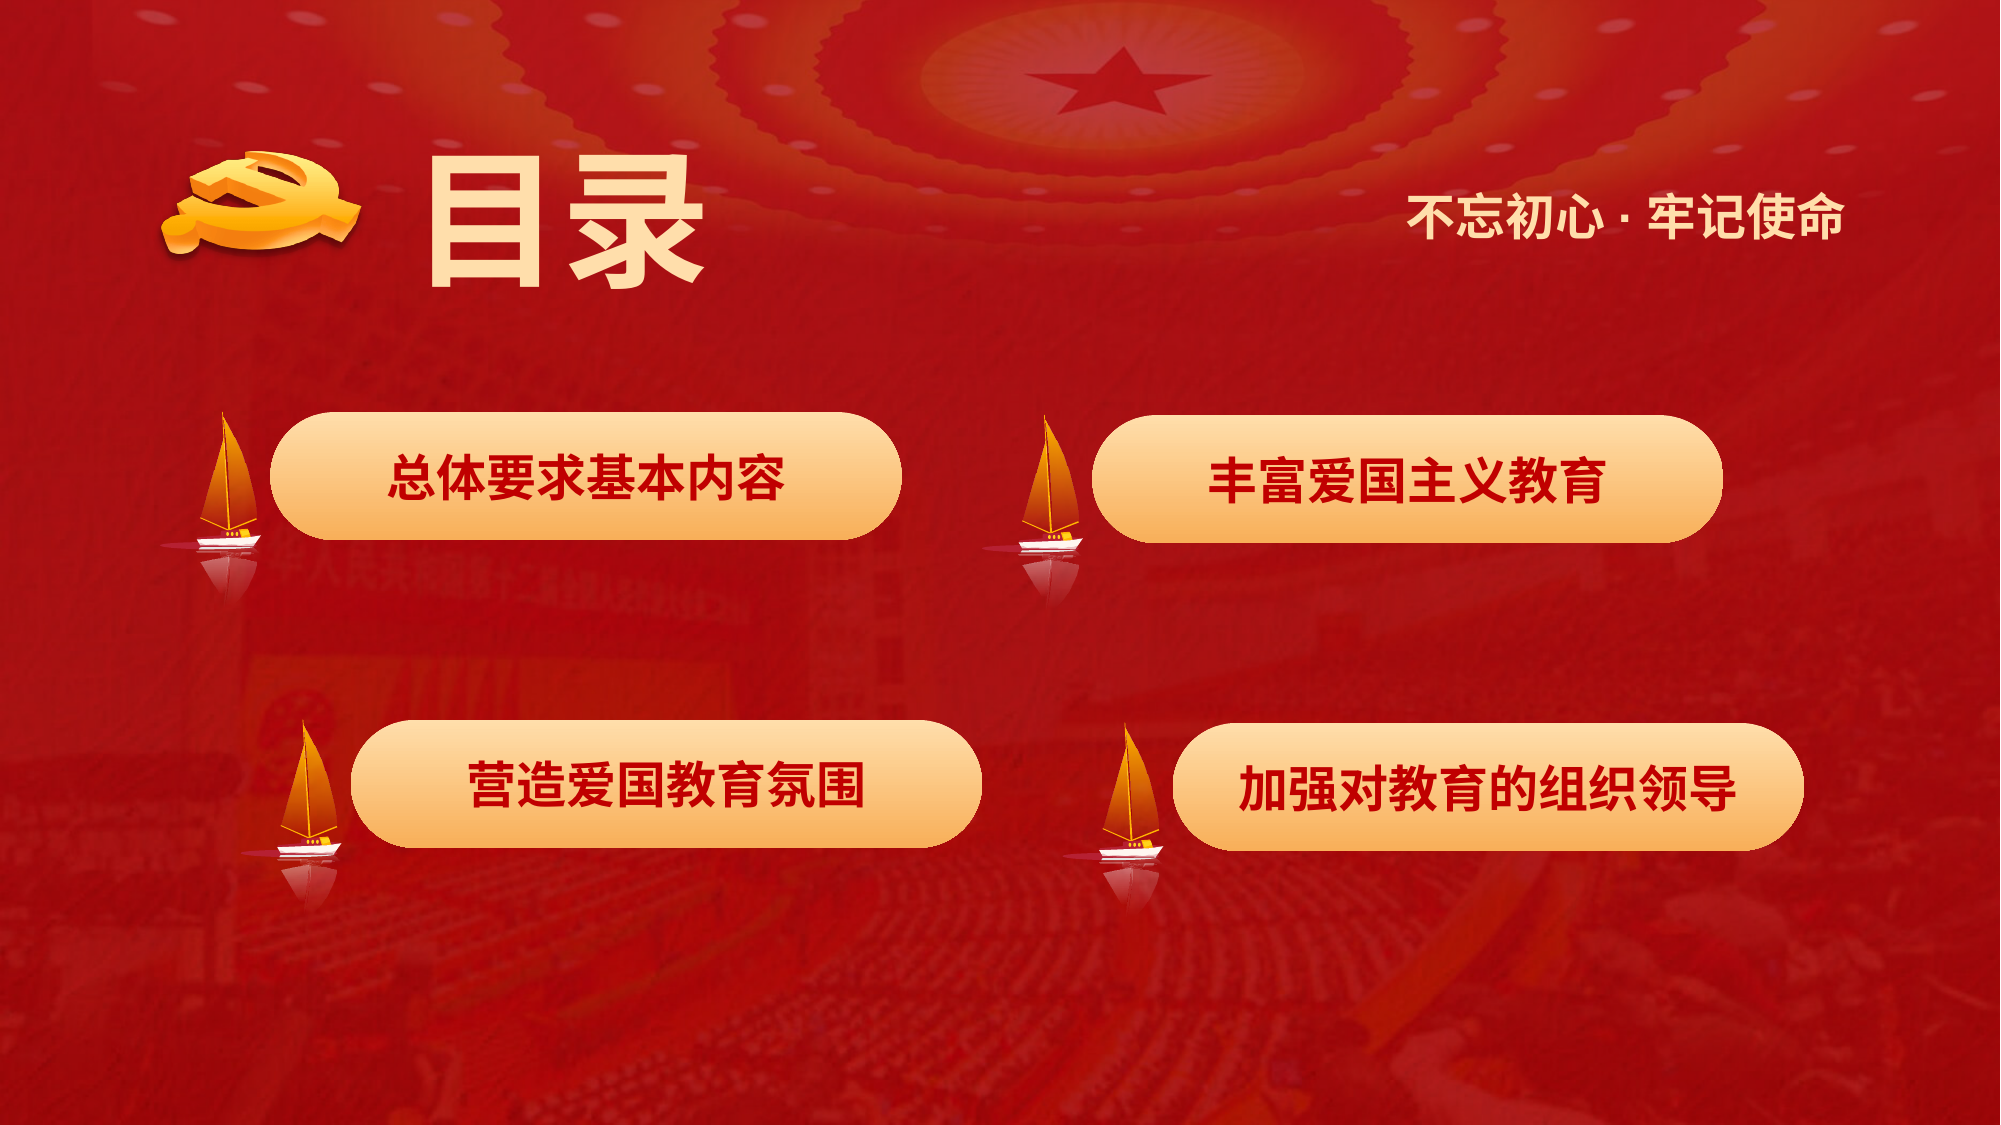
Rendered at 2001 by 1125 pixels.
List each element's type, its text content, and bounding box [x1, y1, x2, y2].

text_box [240, 719, 983, 924]
picture [160, 151, 362, 261]
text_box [981, 414, 1724, 620]
text_box 不忘初心·牢记使命 [1286, 178, 1862, 254]
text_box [1062, 722, 1804, 927]
text_box 目录 [397, 117, 791, 313]
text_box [160, 411, 902, 617]
